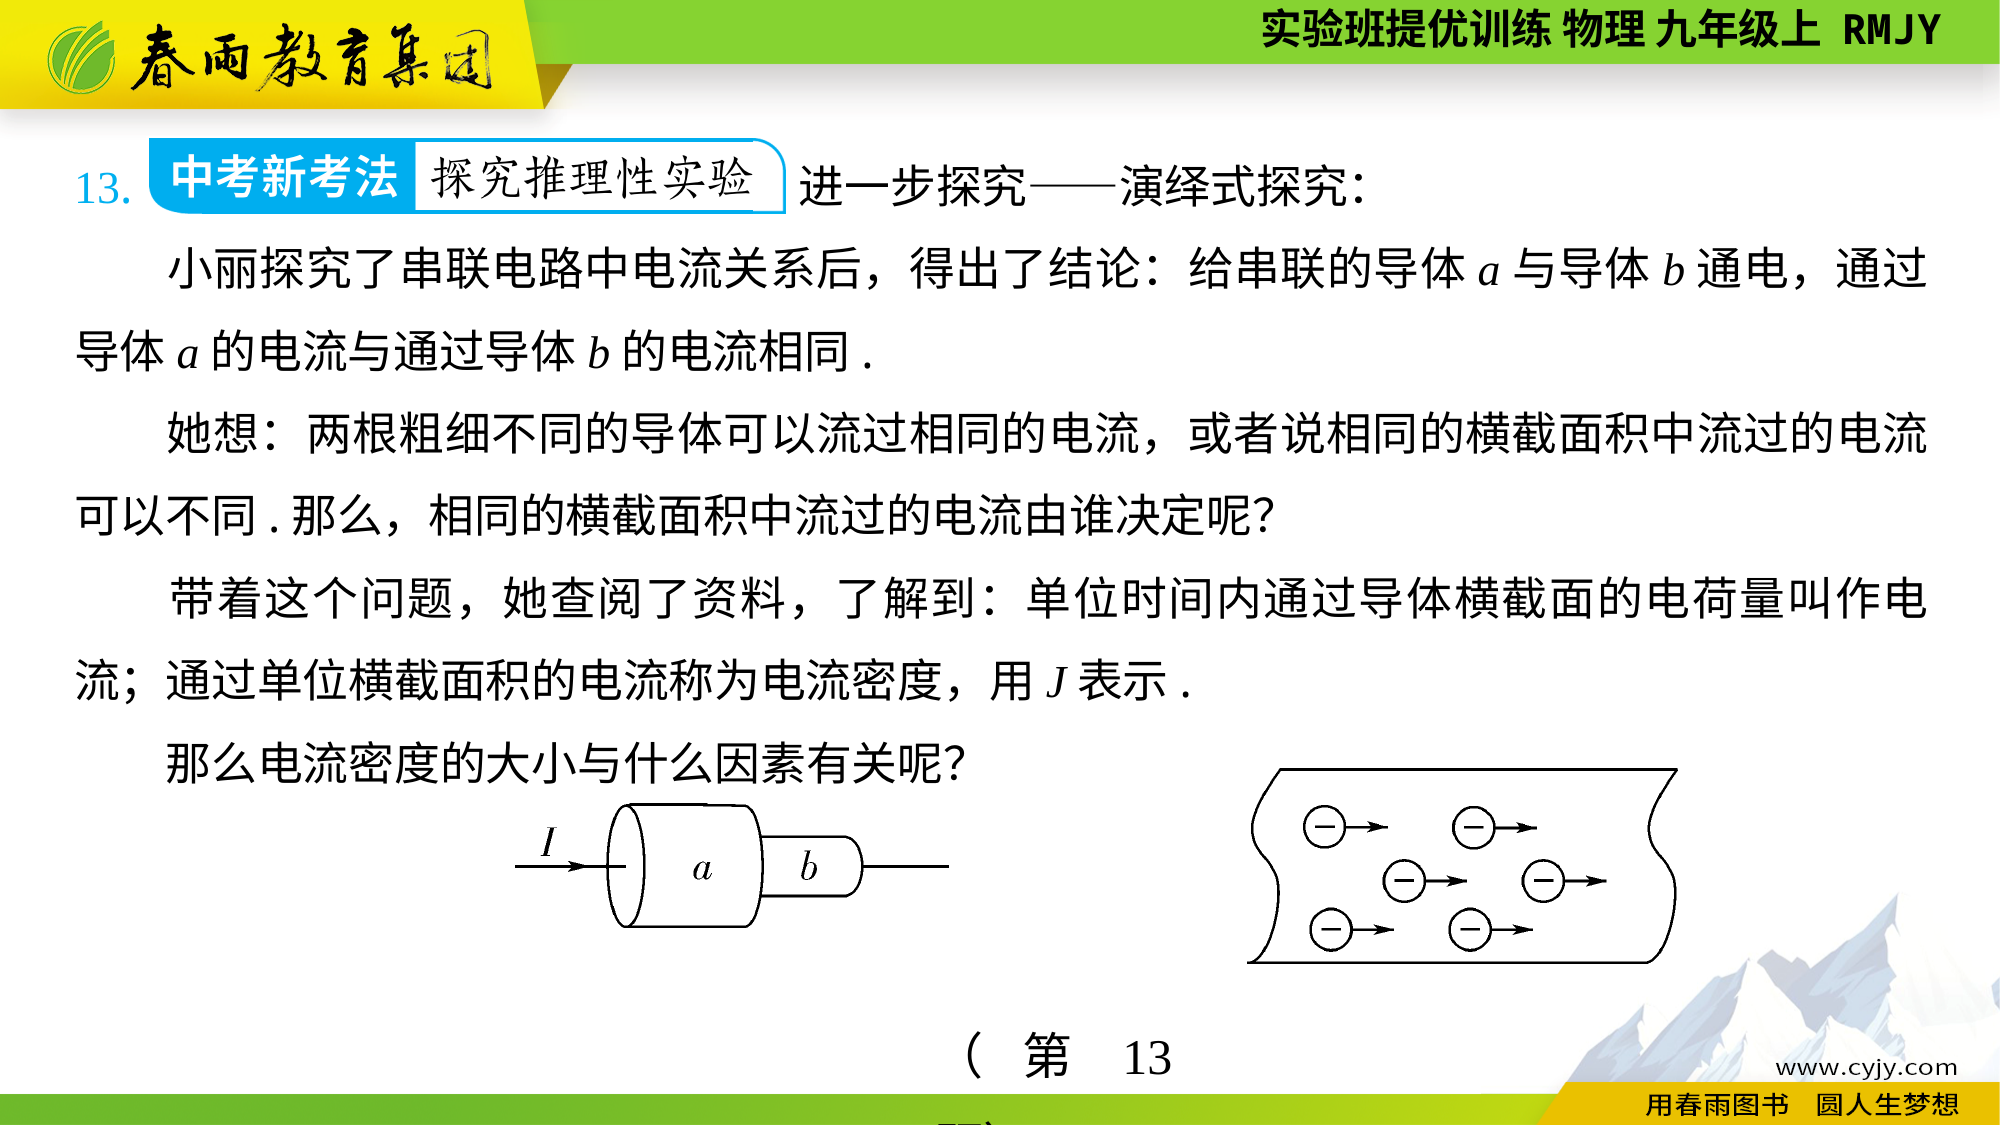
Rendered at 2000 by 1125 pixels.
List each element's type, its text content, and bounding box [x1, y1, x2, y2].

list 13. 进一步探究——演绎式探究： 小丽探究了串联电路中电流关系后，得出了结论：给串联的导体a与导体b通电，通过导体a的电流与通过导体b的电流相同. 她想：两根粗细不同的导体可以流过相同的电流，或者说相同的横截面积中流过的电流可以不同.那么，相同的横截面积中流过的电流由谁决定呢？ 带着这个问题，她查阅了资料，了解到：单位时间内通过导体横截面的电荷量叫作电流；通过单位横截面积的电流称为电流密度，用J表示. 那么电流密度的大小与什么因素有关呢？ [59, 122, 1944, 804]
text_box （第13题） [919, 987, 1199, 1093]
picture [0, 0, 2000, 1125]
